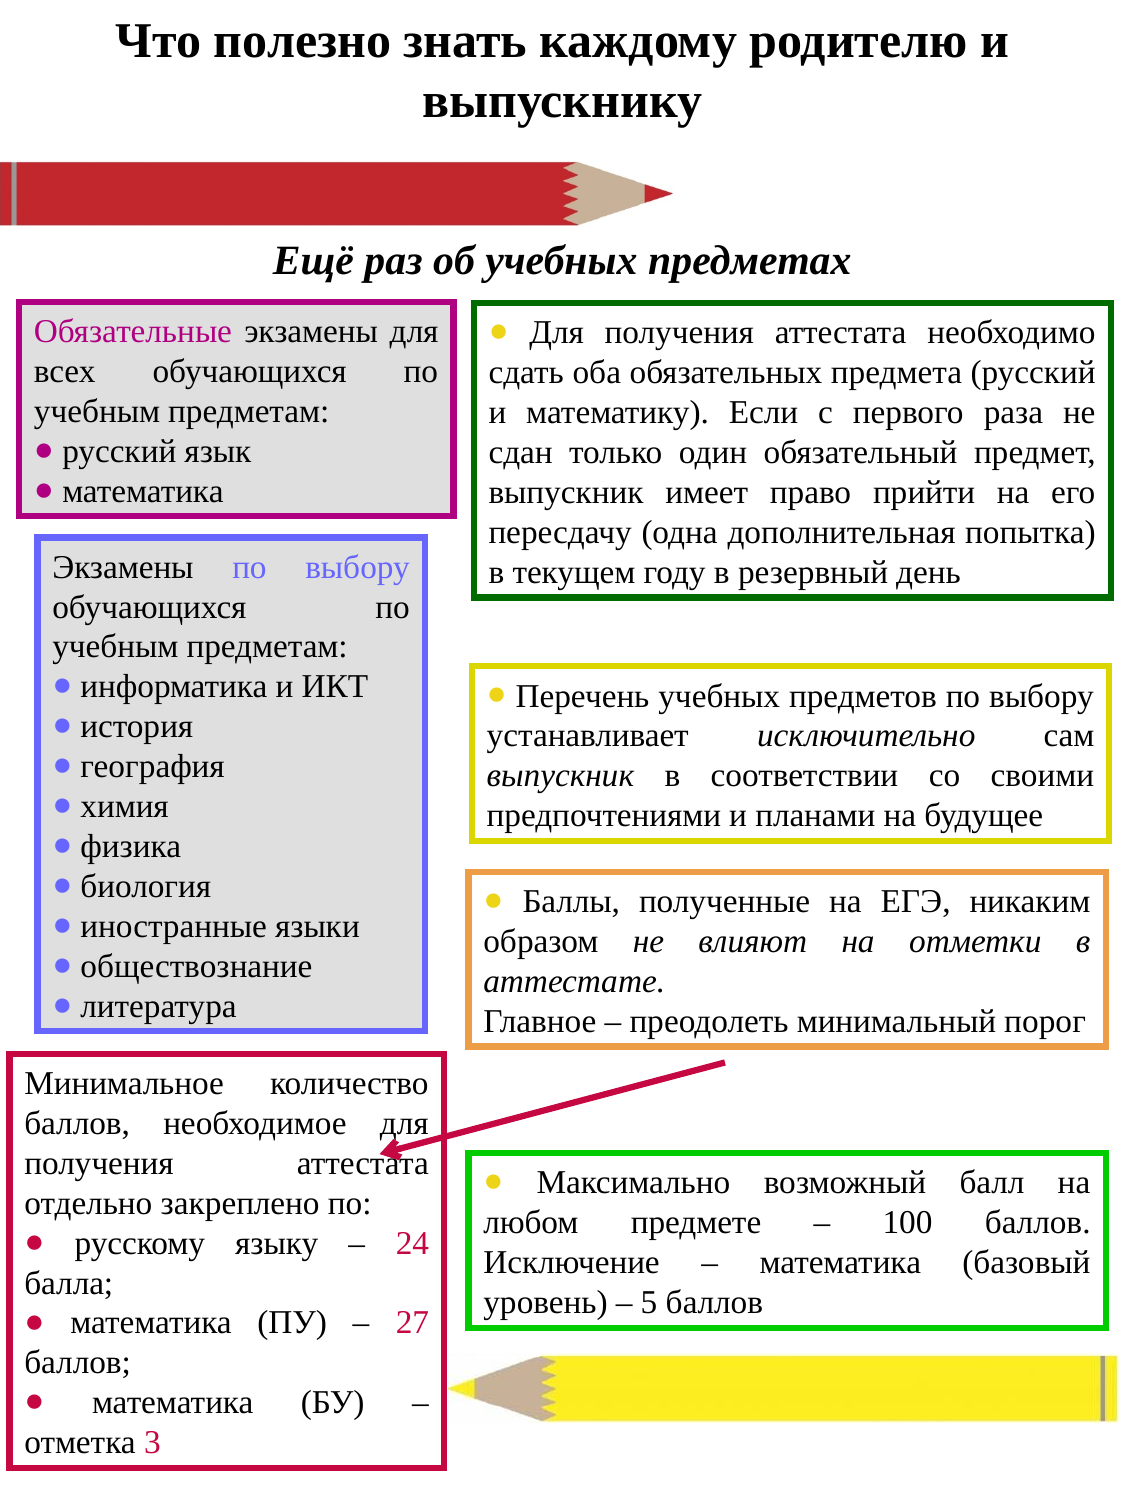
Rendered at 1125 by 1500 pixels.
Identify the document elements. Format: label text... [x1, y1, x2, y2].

text_box Минимальное количество баллов, необходимое для получения аттестата отдельно закреплено по: русскому языку – 24 балла; математика (ПУ) – 27 баллов; математика (БУ) – отметка 3 [9, 1053, 444, 1468]
text_box Перечень учебных предметов по выбору устанавливает исключительно сам выпускник в соответствии со своими предпочтениями и планами на будущее [471, 666, 1110, 841]
text_box Экзамены по выбору обучающихся по учебным предметам: информатика и ИКТ история география химия физика биология иностранные языки обществознание литература [37, 537, 425, 1032]
text_box Что полезно знать каждому родителю и выпускнику [0, 0, 1125, 135]
text_box Баллы, полученные на ЕГЭ, никаким образом не влияют на отметки в аттестате. Главное – преодолеть минимальный порог [468, 872, 1106, 1047]
text_box Для получения аттестата необходимо сдать оба обязательных предмета (русский и математику). Если с первого раза не сдан только один обязательный предмет, выпускник имеет право прийти на его пересдачу (одна дополнительная попытка) в текущем году в резервный день [473, 303, 1112, 598]
picture [447, 1353, 1121, 1423]
text_box Максимально возможный балл на любом предмете – 100 баллов. Исключение – математика (базовый уровень) – 5 баллов [468, 1153, 1106, 1328]
text_box Обязательные экзамены для всех обучающихся по учебным предметам: русский язык математика [19, 301, 454, 517]
text_box Ещё раз об учебных предметах [0, 225, 1125, 290]
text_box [379, 1062, 726, 1155]
picture [0, 159, 676, 229]
